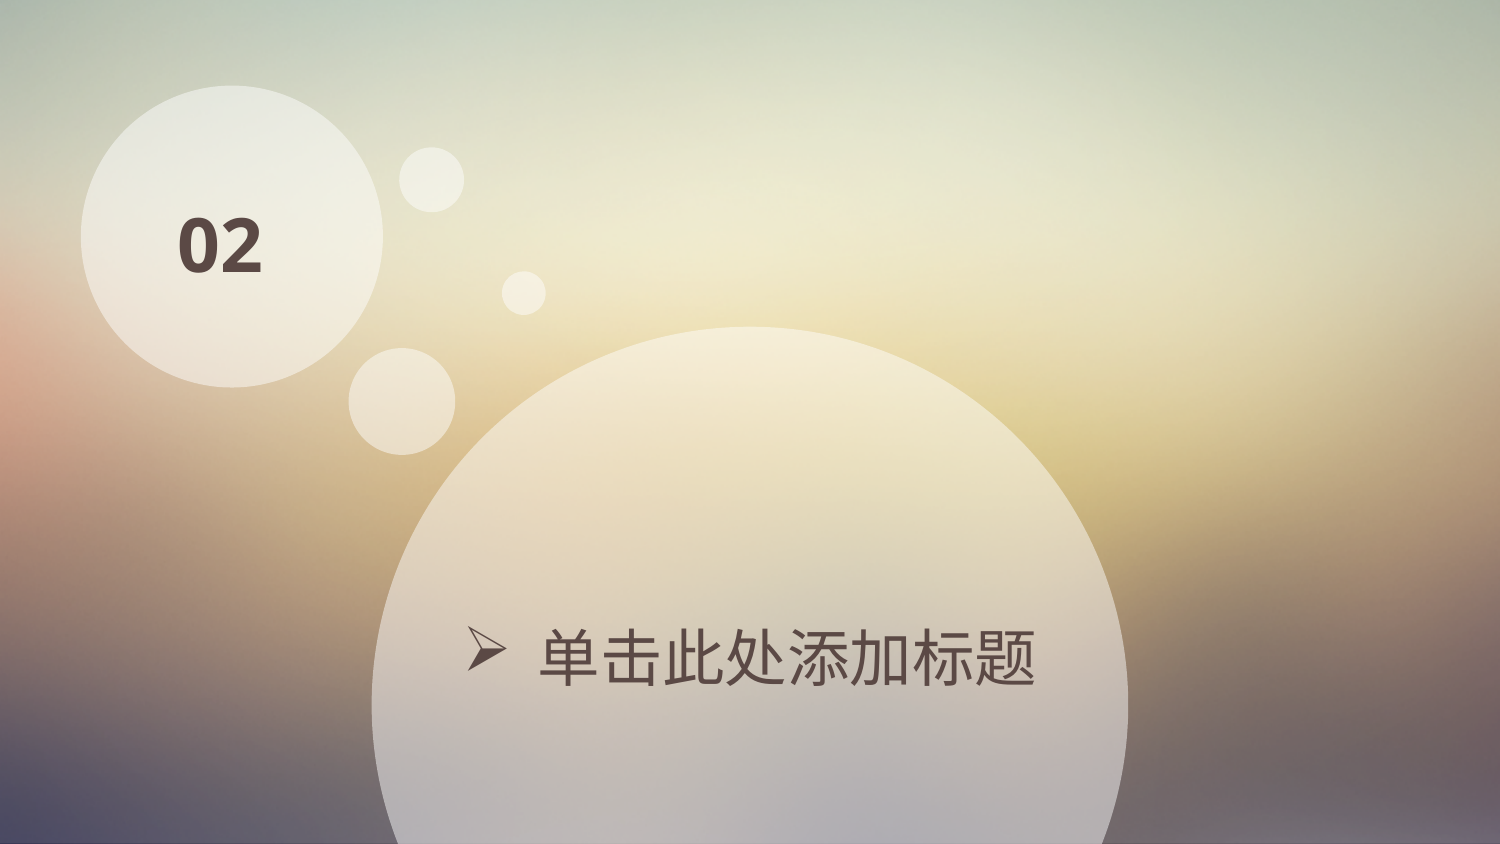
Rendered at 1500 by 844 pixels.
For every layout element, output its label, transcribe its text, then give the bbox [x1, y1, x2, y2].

text_box 单击此处添加标题 [447, 612, 1053, 702]
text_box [96, 61, 523, 477]
text_box 标题 [0, 0, 1500, 844]
text_box [370, 325, 1130, 844]
